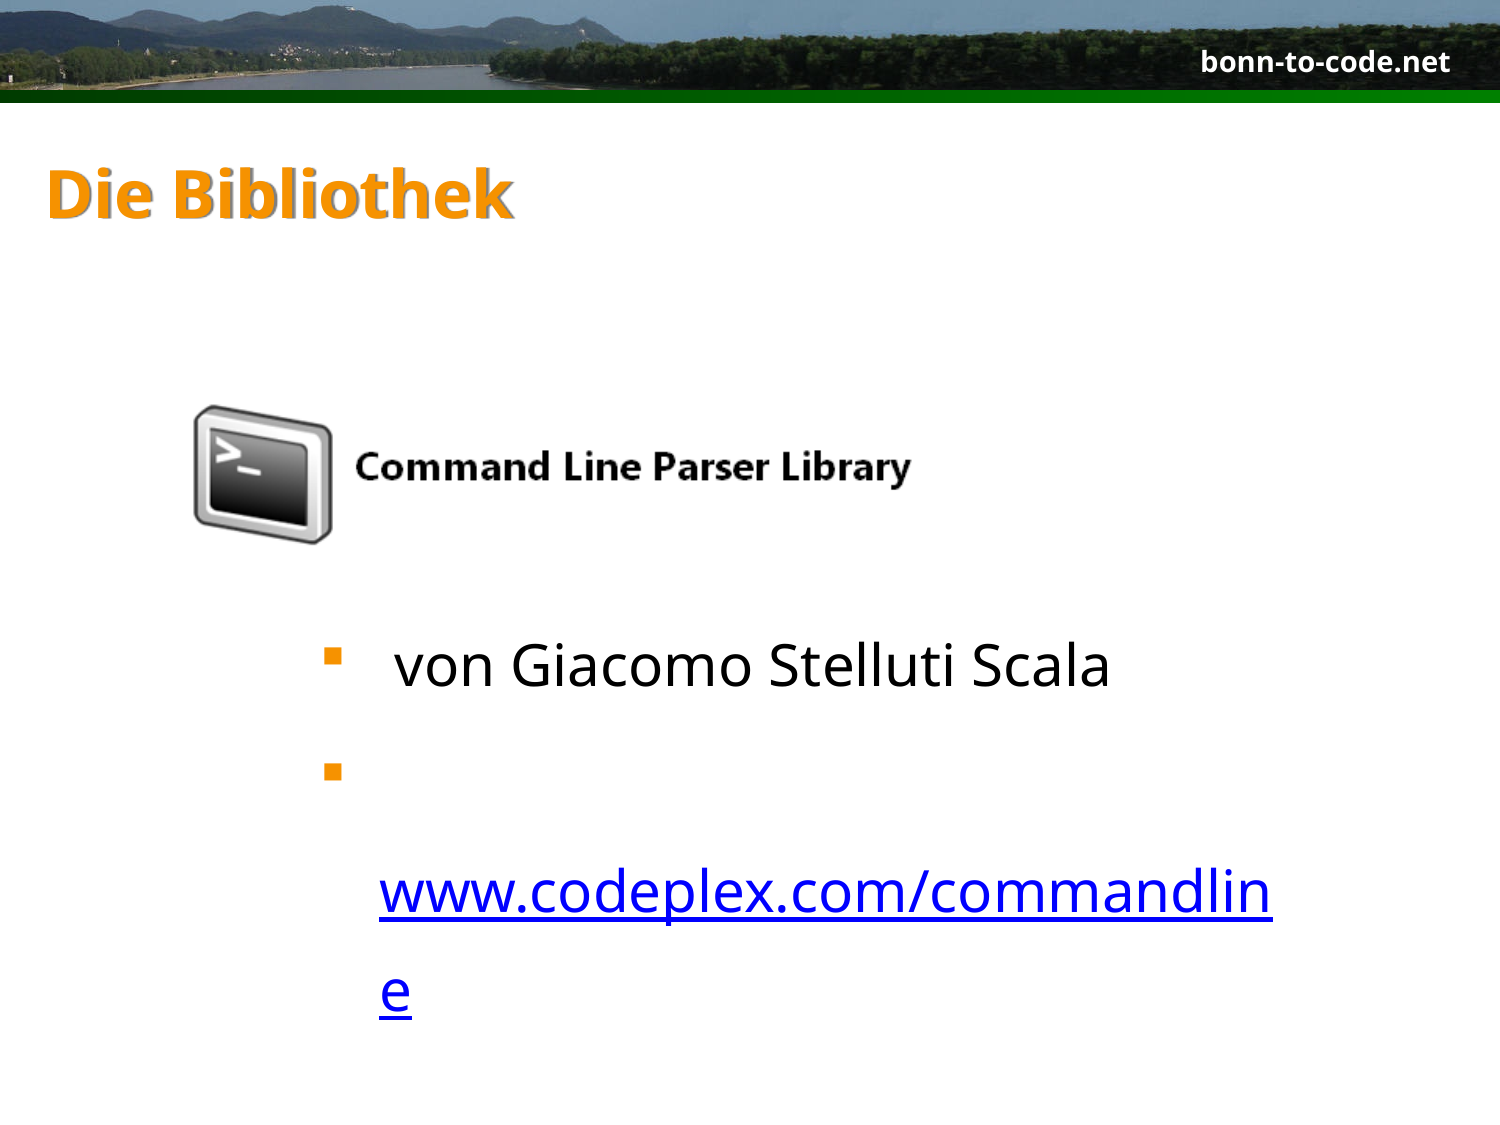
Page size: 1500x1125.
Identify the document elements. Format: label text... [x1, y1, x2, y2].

picture [175, 386, 965, 561]
list von Giacomo Stelluti Scala www.codeplex.com/commandline [304, 585, 1290, 868]
picture [0, 0, 1500, 90]
title Die Bibliothek [29, 113, 1471, 270]
